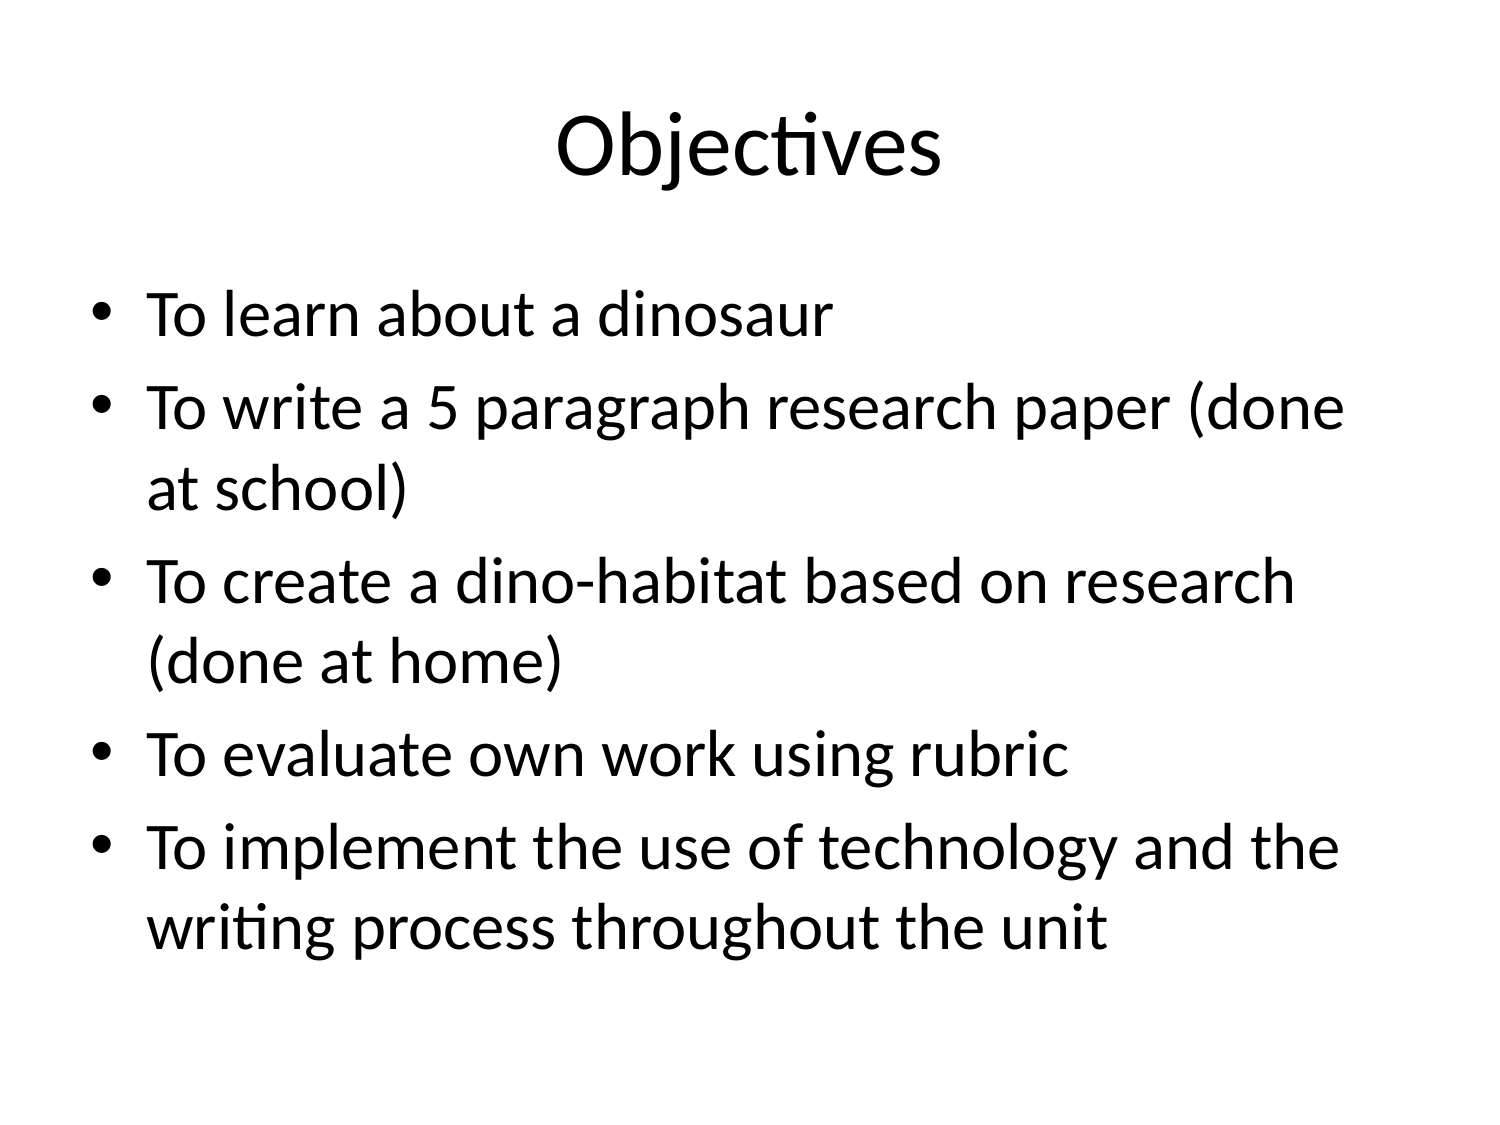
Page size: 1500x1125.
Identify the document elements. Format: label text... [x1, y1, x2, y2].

list To learn about a dinosaur To write a 5 paragraph research paper (done at school) To create a dino-habitat based on research (done at home) To evaluate own work using rubric To implement the use of technology and the writing process throughout the unit [75, 262, 1425, 1005]
title Objectives [75, 45, 1425, 233]
